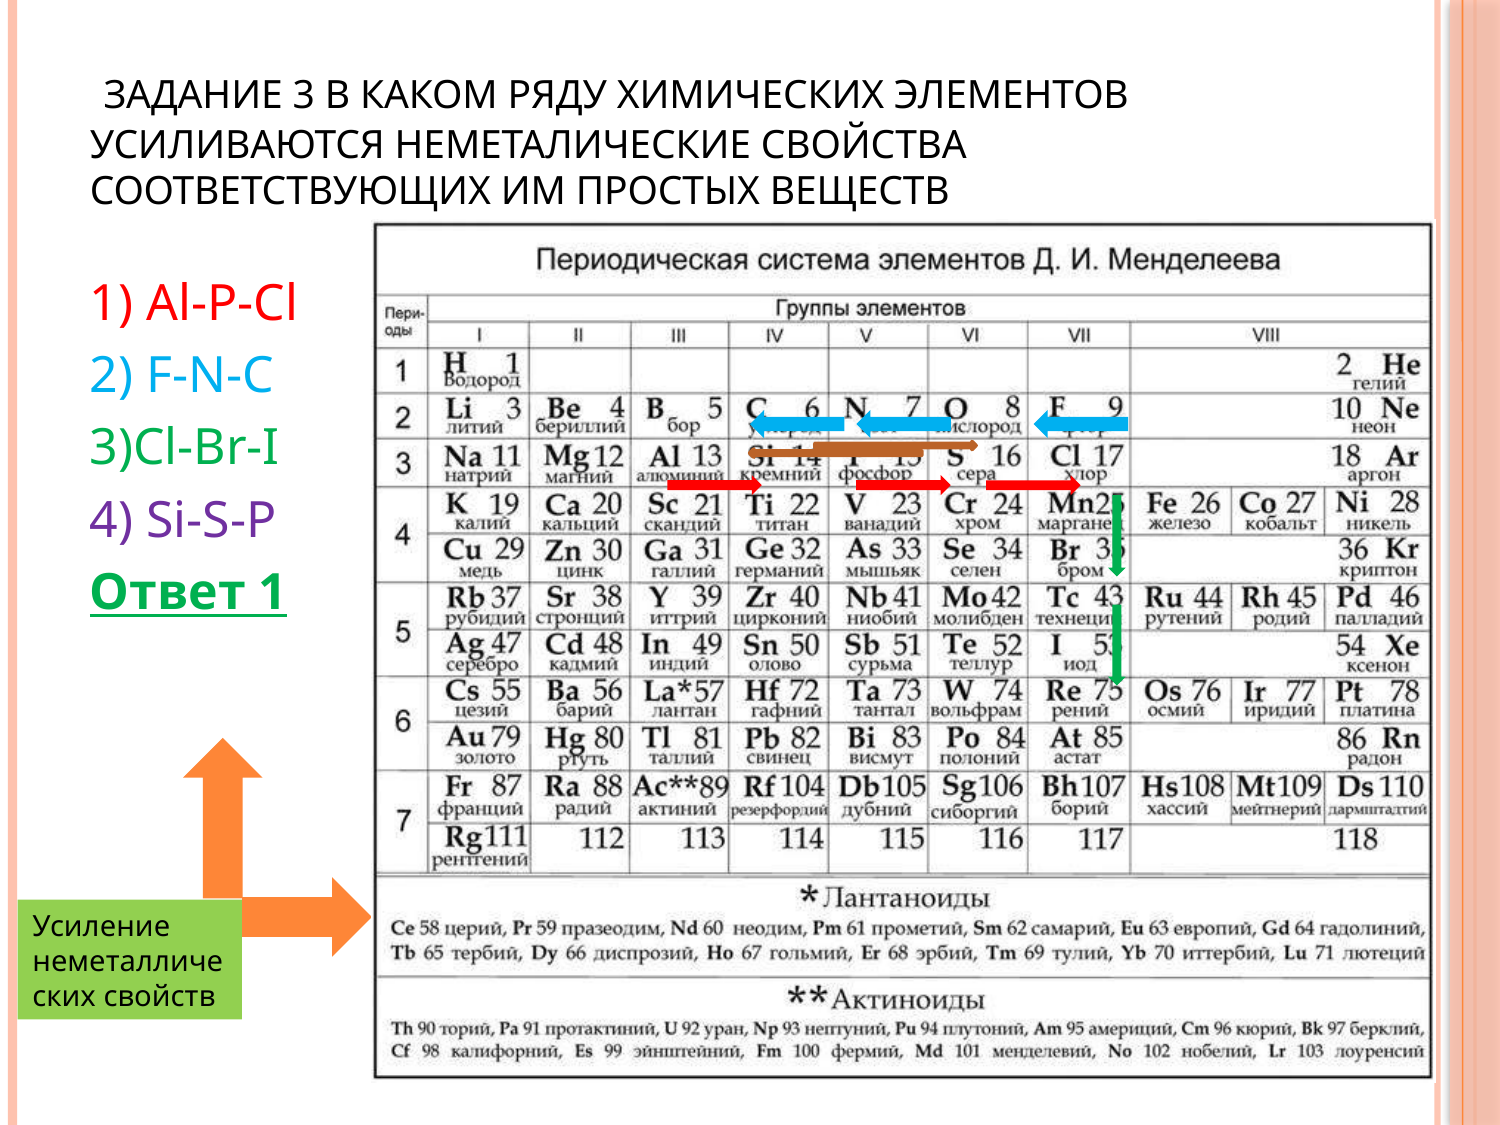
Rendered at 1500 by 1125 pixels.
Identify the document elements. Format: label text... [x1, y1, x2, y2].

text_box [181, 735, 265, 901]
text_box [239, 875, 365, 959]
list 1) Al-P-Cl 2) F-N-C 3)Cl-Br-I 4) Si-S-P Ответ 1 [75, 262, 365, 669]
text_box Усиление неметаллических свойств [17, 899, 242, 1020]
title Задание 3 В каком ряду химических элементов усиливаются неметалические свойства соответствующих им простых веществ [75, 45, 1300, 220]
picture [371, 219, 1436, 1083]
